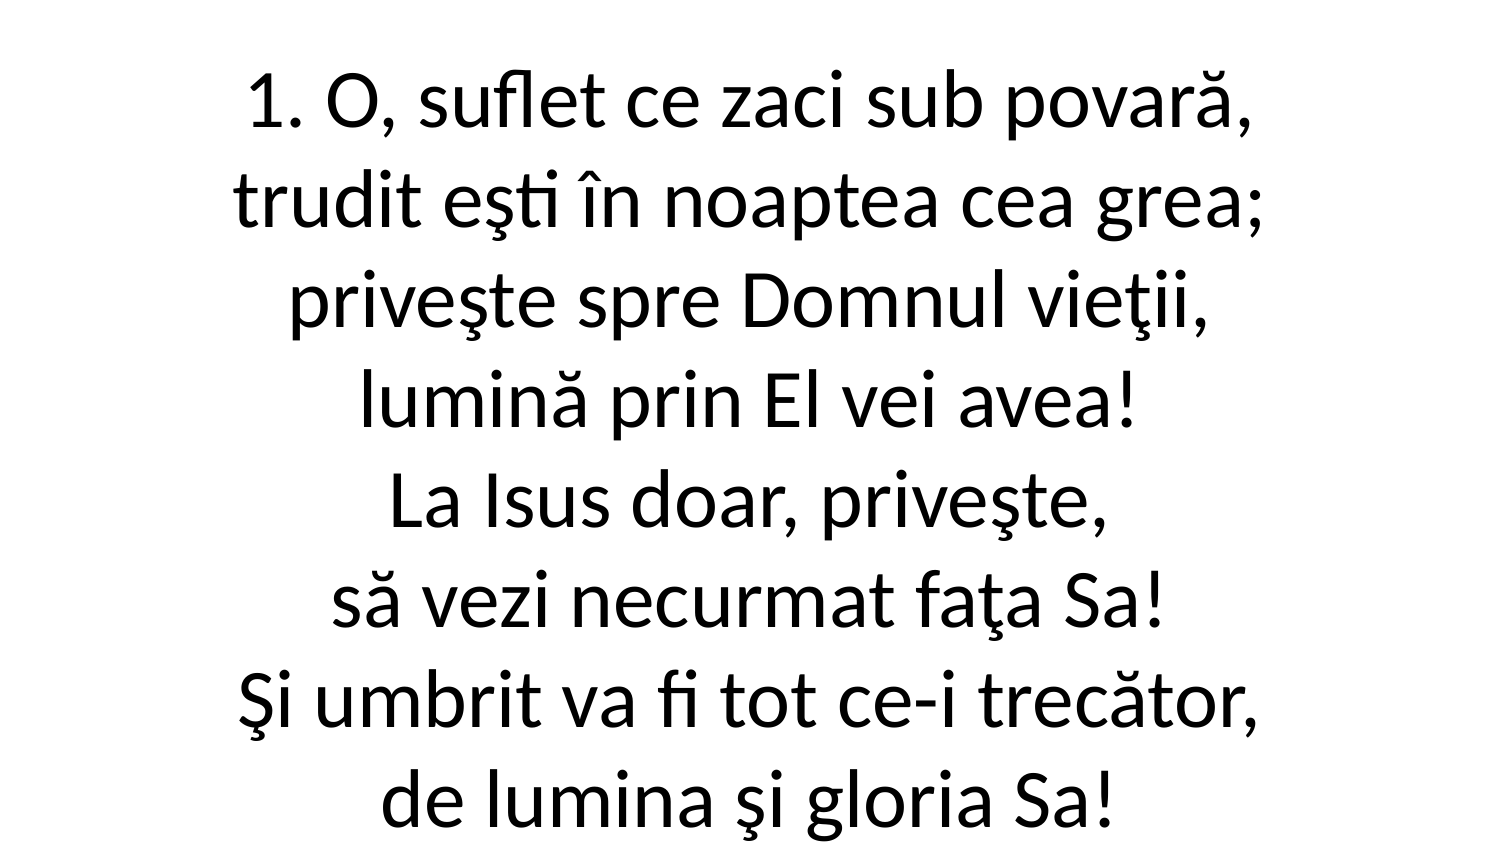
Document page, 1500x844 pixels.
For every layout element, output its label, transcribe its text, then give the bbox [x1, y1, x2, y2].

text_box 1. O, suflet ce zaci sub povară, trudit eşti în noaptea cea grea; priveşte spre Domnul vieţii, lumină prin El vei avea! La Isus doar, priveşte, să vezi necurmat faţa Sa! Şi umbrit va fi tot ce-i trecător, de lumina şi gloria Sa! [217, 0, 1283, 844]
